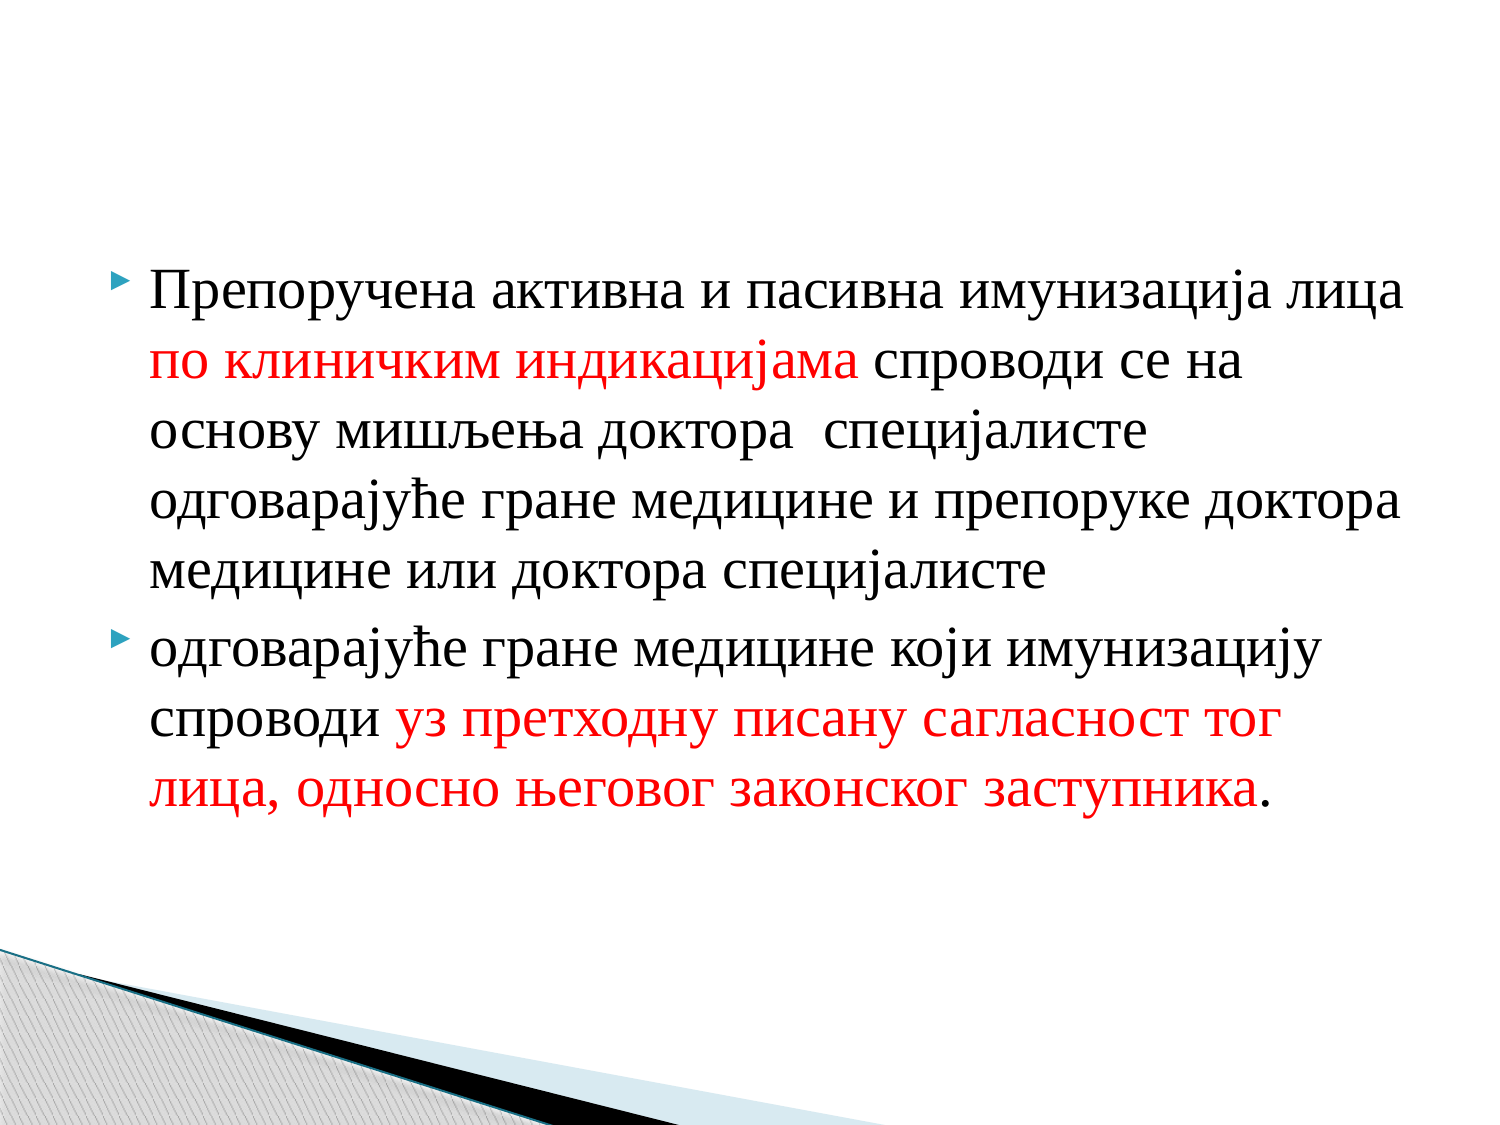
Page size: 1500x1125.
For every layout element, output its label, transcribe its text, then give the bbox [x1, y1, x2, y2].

list Препоручена активна и пасивна имунизација лица по клиничким индикацијама спроводи се на основу мишљења доктора специјалисте одговарајуће гране медицине и препоруке доктора медицине или доктора специјалисте oдговарајуће гране медицине који имунизацију спроводи уз претходну писану сагласност тог лица, односно његовог законског заступника. [75, 243, 1425, 986]
